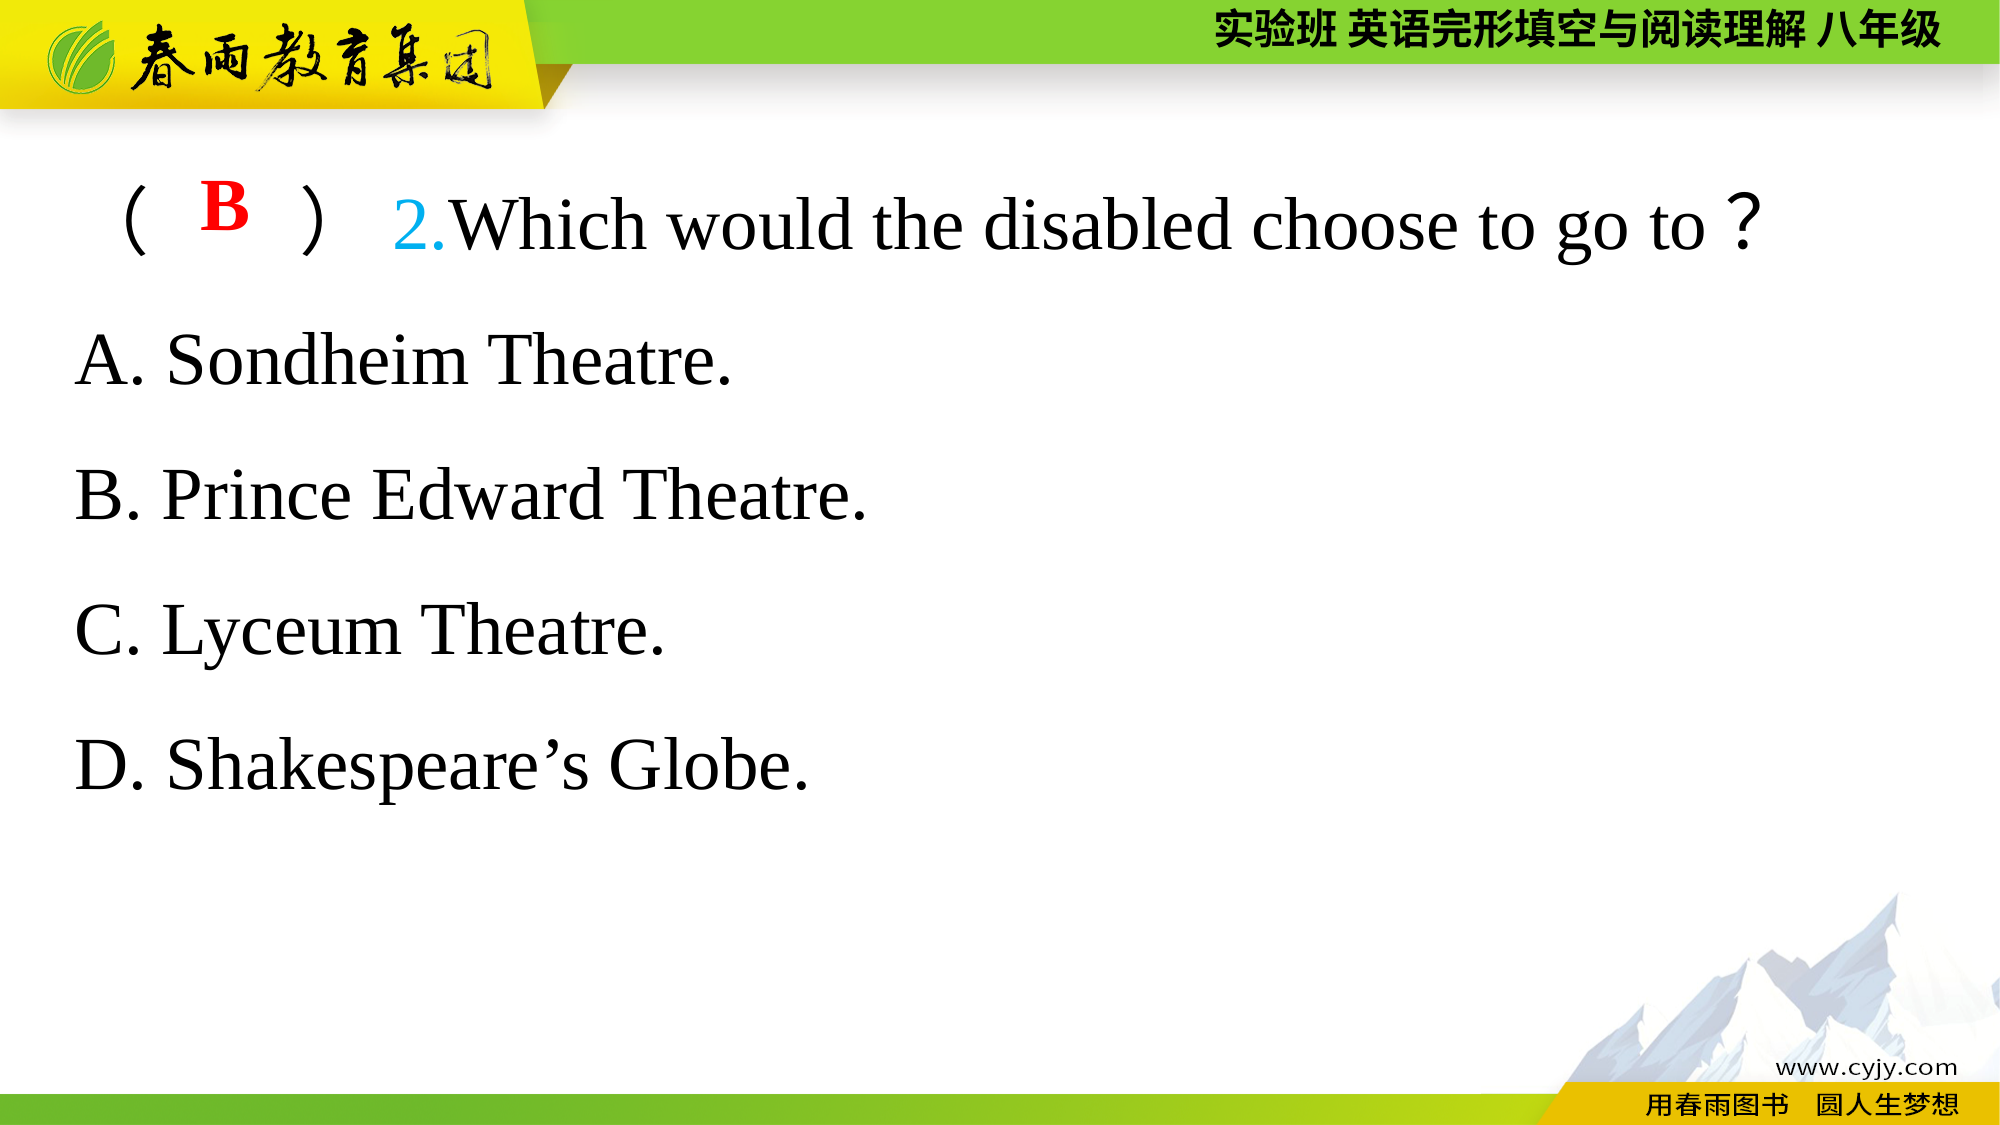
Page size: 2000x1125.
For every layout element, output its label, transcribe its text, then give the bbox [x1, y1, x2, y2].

text_box B [185, 147, 266, 253]
picture [0, 0, 2000, 1125]
list （ ）2.Which would the disabled choose to go to？ A. Sondheim Theatre. B. Prince Edward Theatre. C. Lyceum Theatre. D. Shakespeare’s Globe. [59, 122, 1944, 819]
